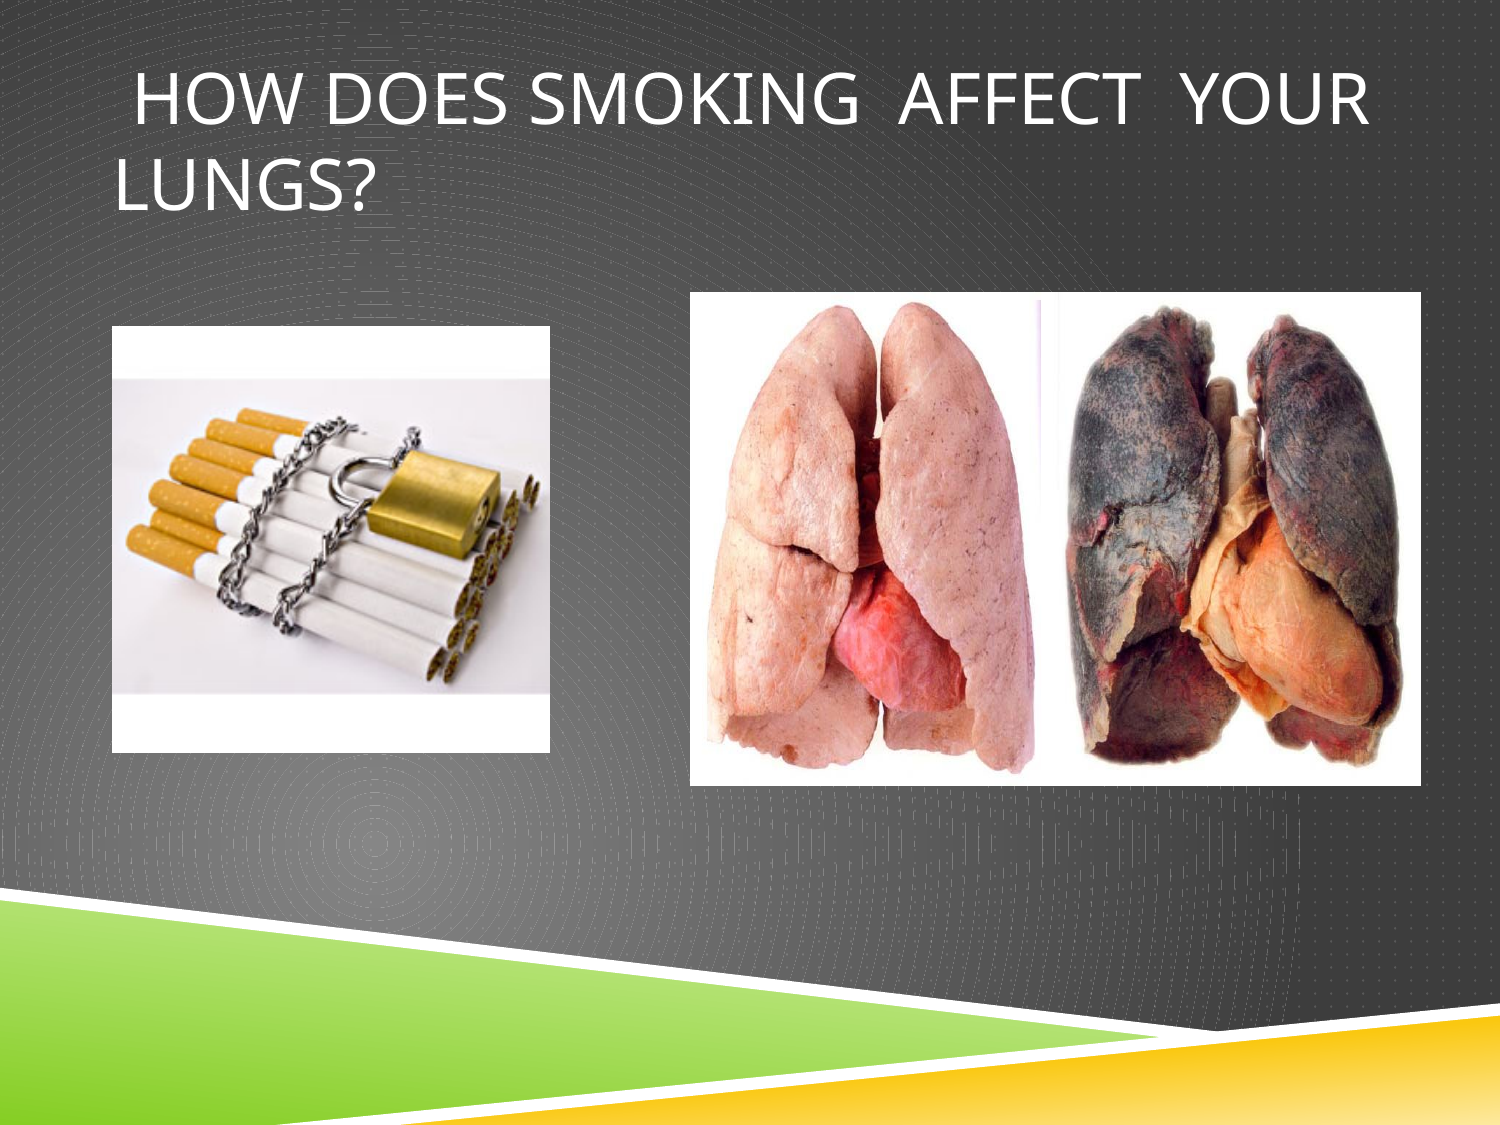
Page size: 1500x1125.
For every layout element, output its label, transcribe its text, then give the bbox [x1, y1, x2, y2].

picture [690, 292, 1421, 786]
picture [111, 325, 550, 753]
title how does smoking affect your lungs? [112, 45, 1388, 233]
